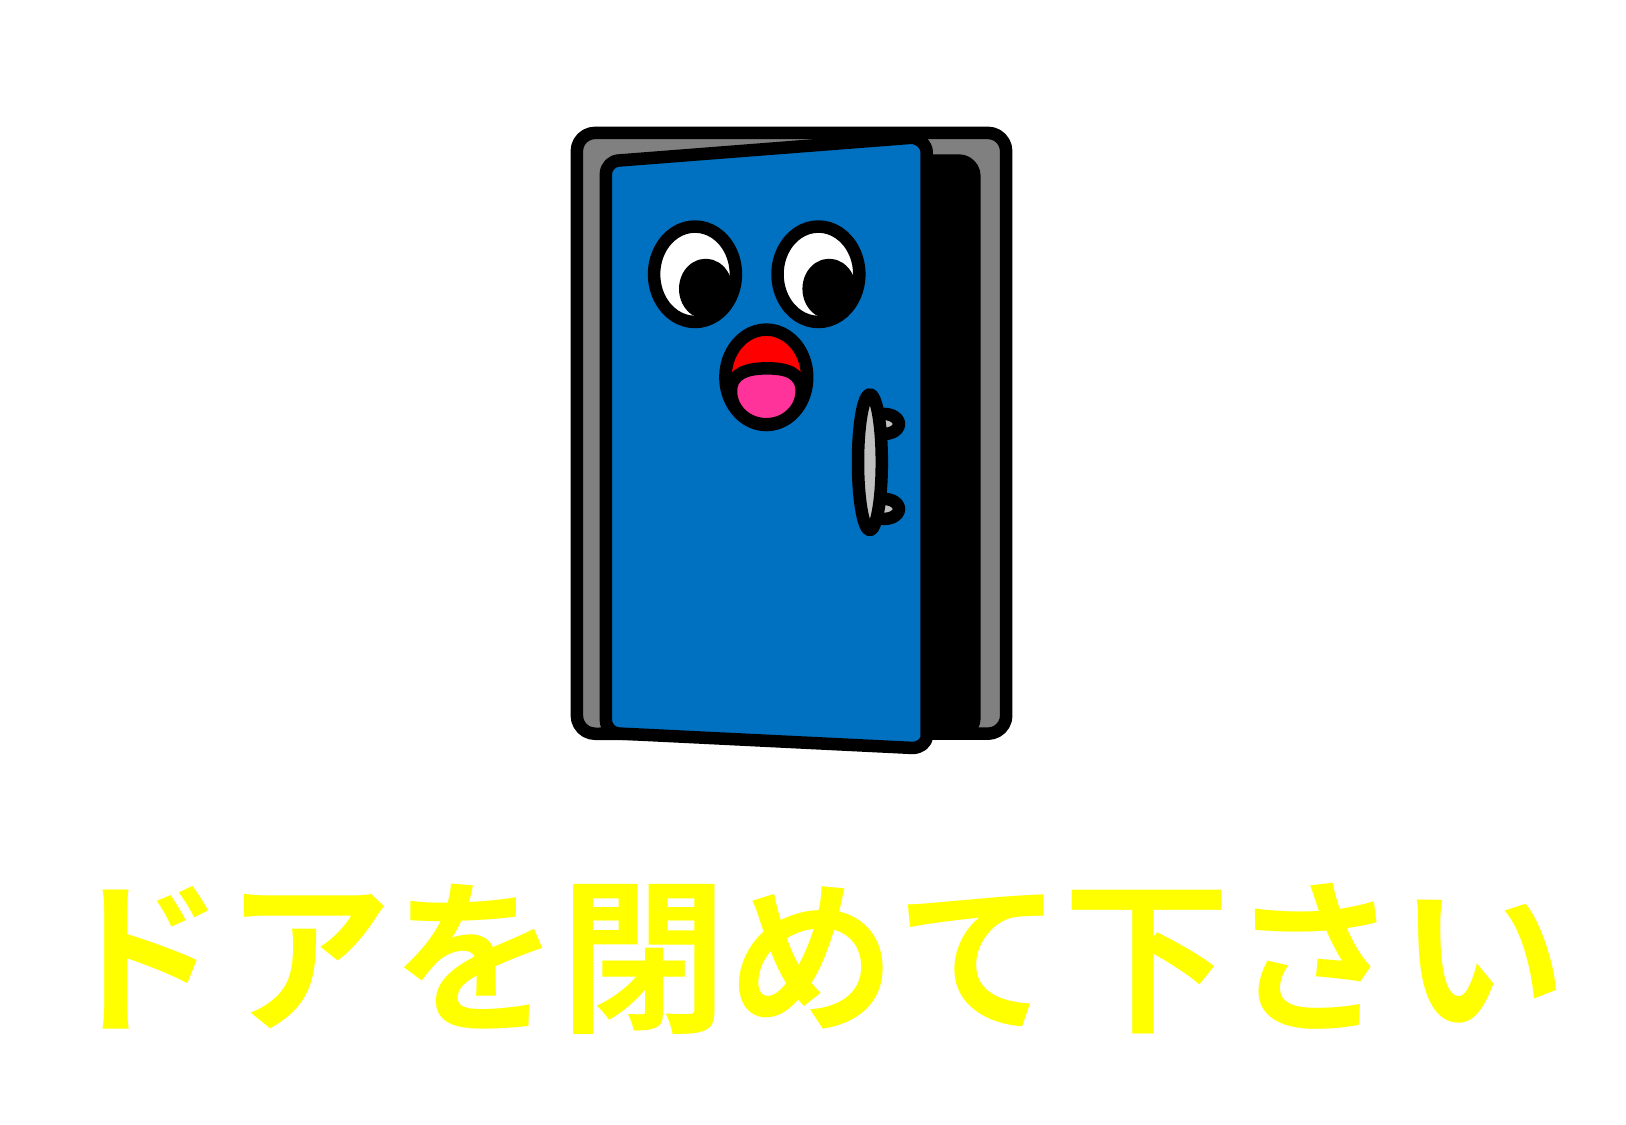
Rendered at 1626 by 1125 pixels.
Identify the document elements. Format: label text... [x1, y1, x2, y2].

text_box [576, 132, 1007, 749]
text_box ドアを閉めて下さい [0, 845, 1625, 1061]
